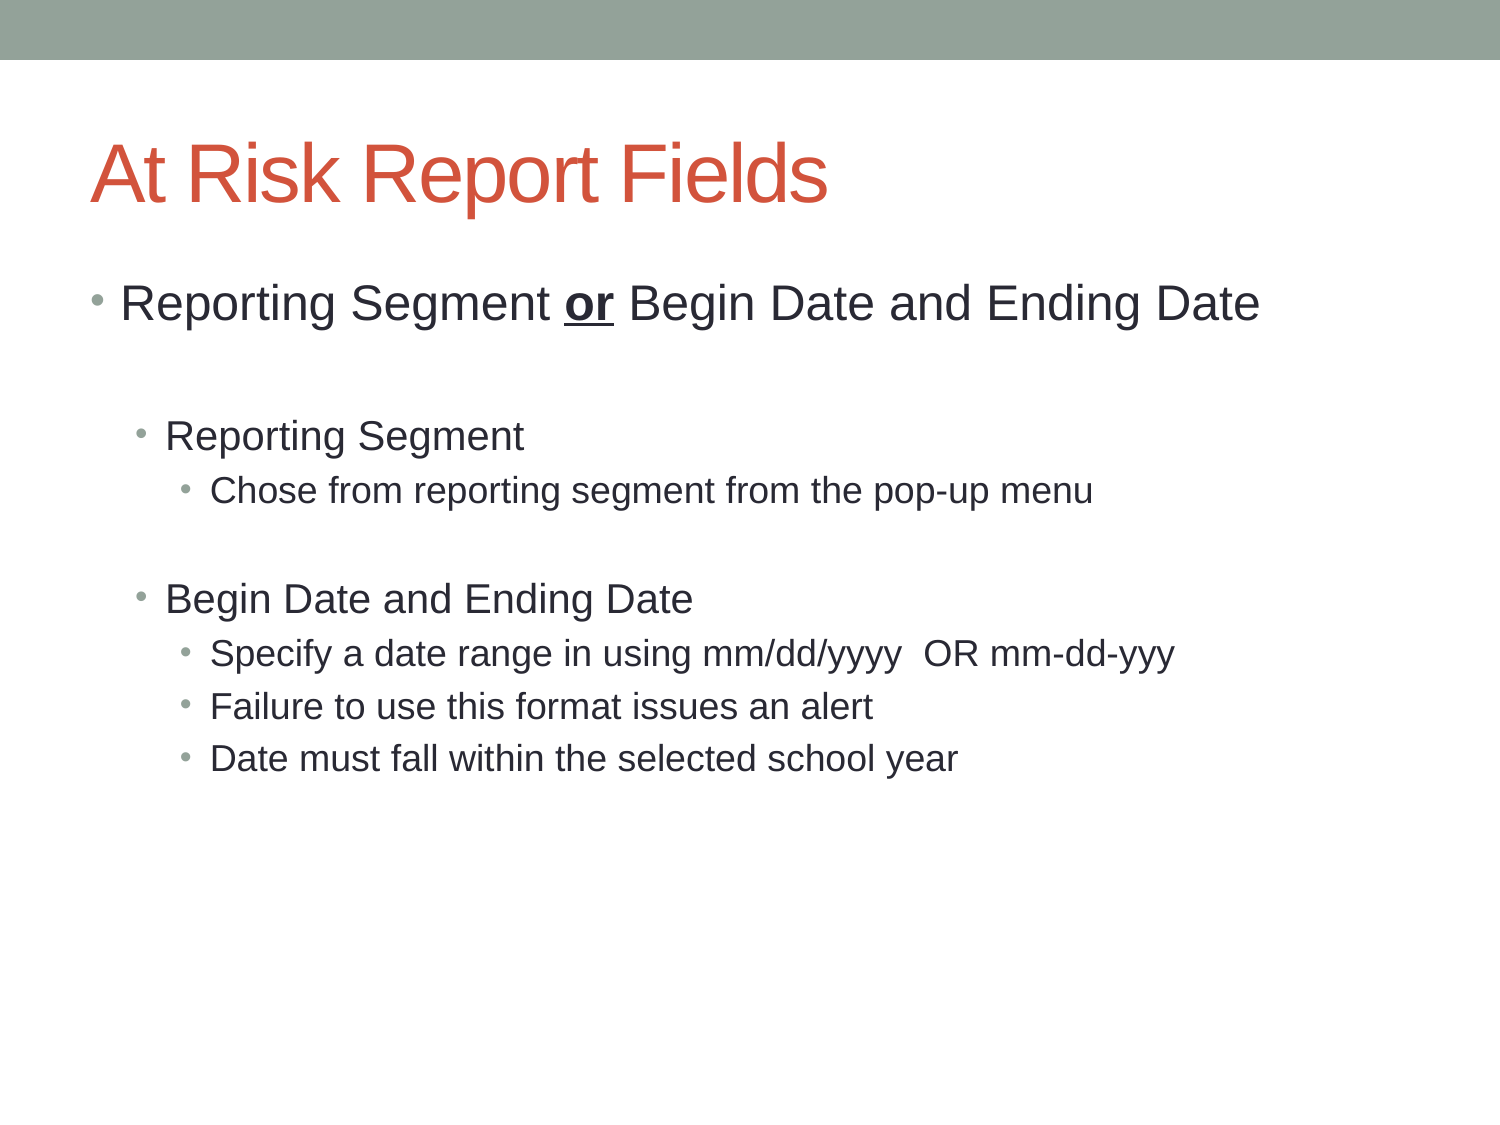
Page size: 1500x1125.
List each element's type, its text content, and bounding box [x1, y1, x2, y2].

title At Risk Report Fields [75, 87, 1425, 250]
list Reporting Segment or Begin Date and Ending Date Reporting Segment Chose from reporting segment from the pop-up menu Begin Date and Ending Date Specify a date range in using mm/dd/yyyy OR mm-dd-yyy Failure to use this format issues an alert Date must fall within the selected school year [75, 262, 1425, 1063]
